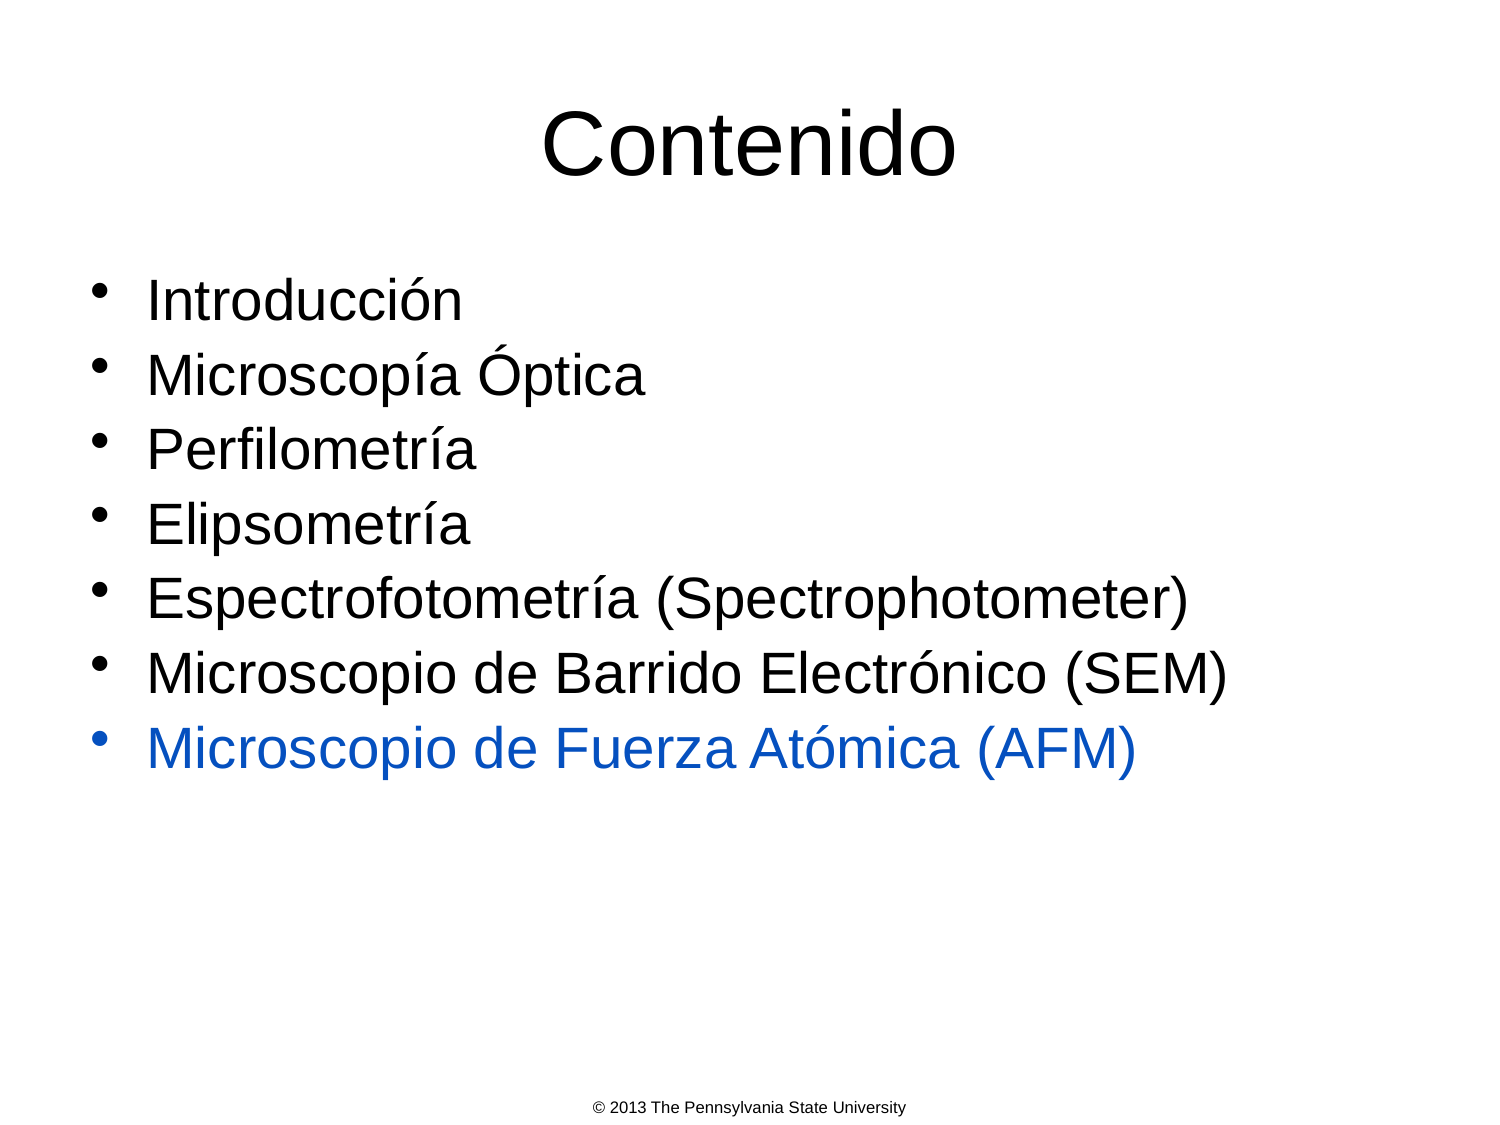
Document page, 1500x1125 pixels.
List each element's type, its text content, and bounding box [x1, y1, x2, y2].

list Introducción Microscopía Óptica Perfilometría Elipsometría Espectrofotometría (Spectrophotometer) Microscopio de Barrido Electrónico (SEM) Microscopio de Fuerza Atómica (AFM) [74, 262, 1426, 951]
title Contenido [74, 44, 1426, 233]
